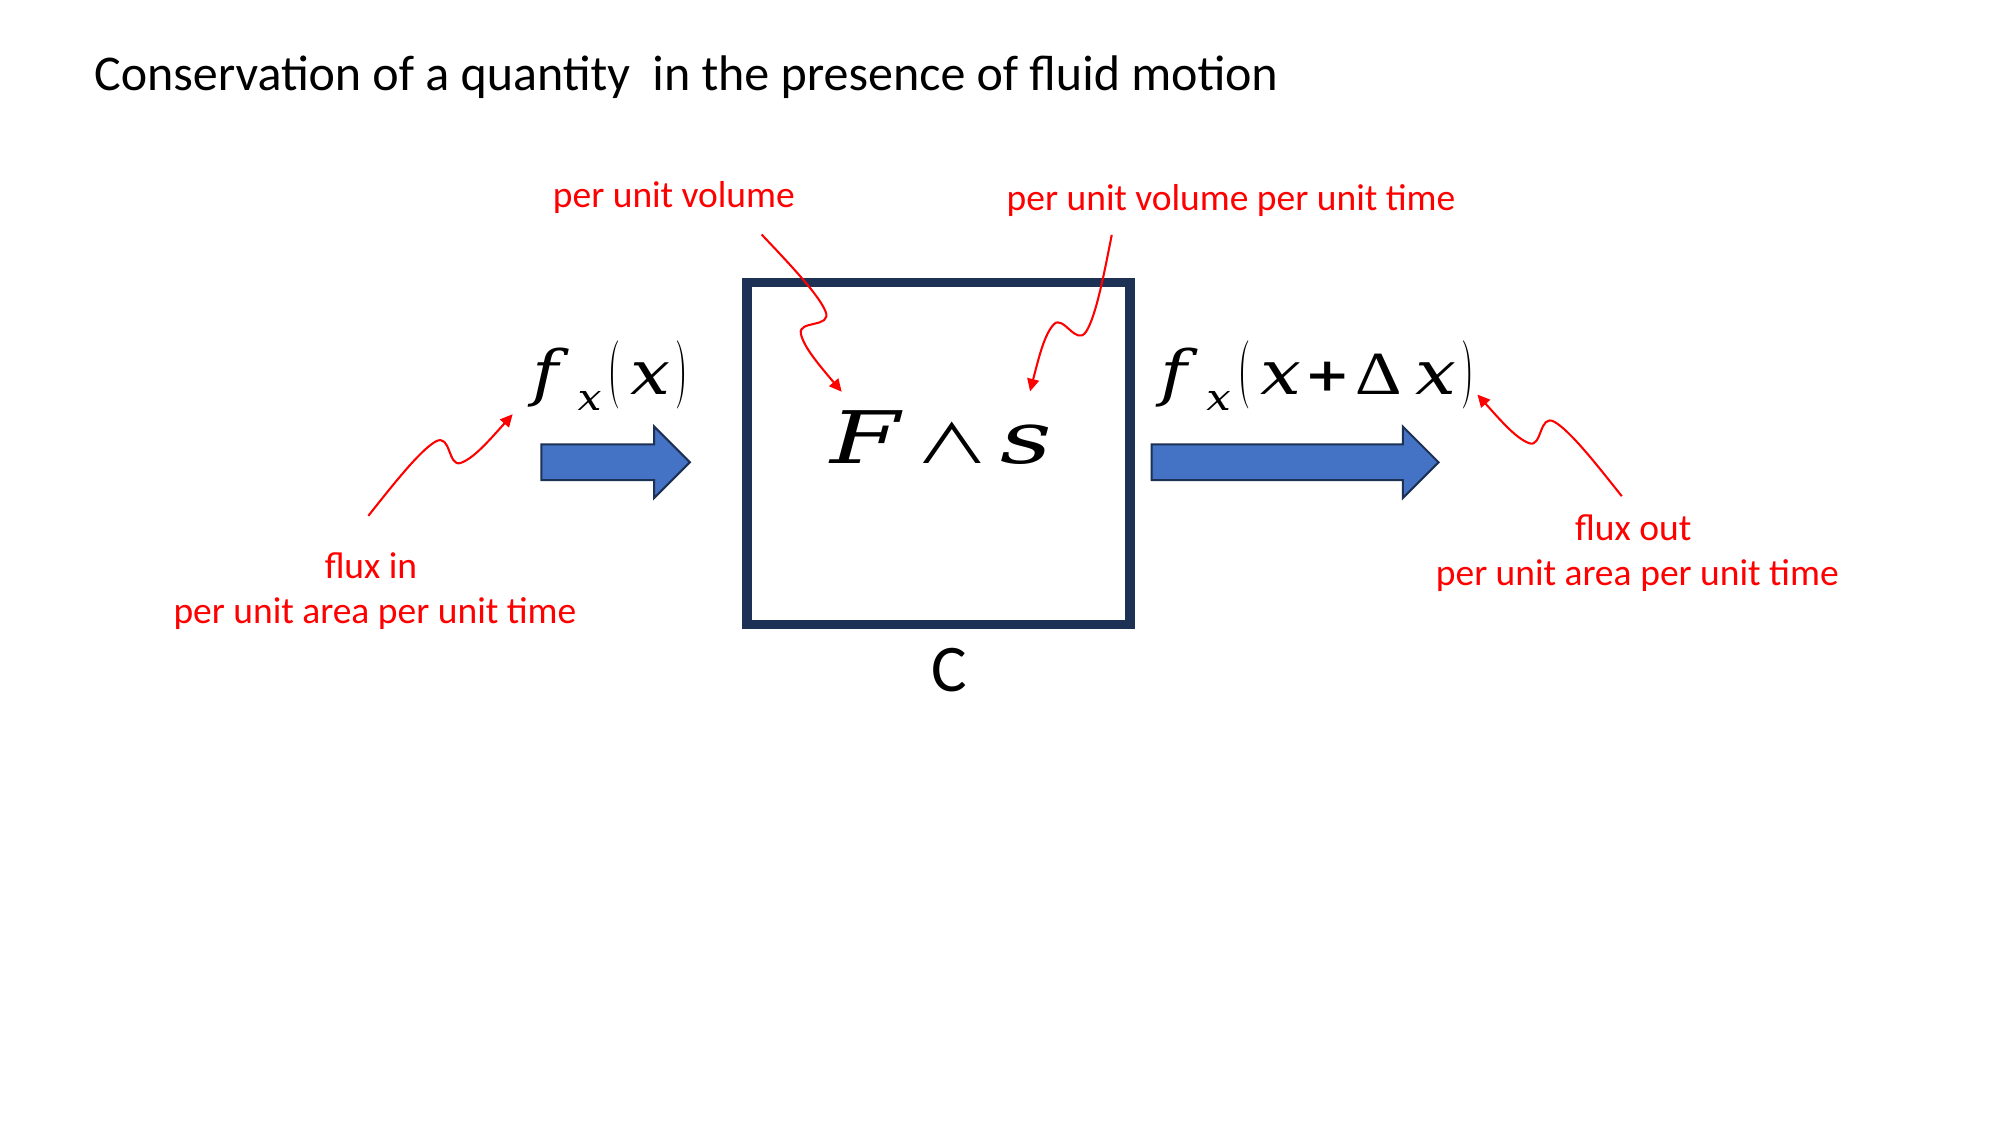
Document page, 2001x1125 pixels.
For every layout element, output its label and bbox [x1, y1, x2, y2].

text_box [760, 233, 842, 392]
text_box [1150, 424, 1440, 501]
text_box [540, 424, 692, 501]
text_box [367, 414, 513, 517]
text_box [746, 281, 1131, 626]
text_box [1027, 234, 1113, 392]
text_box [1477, 394, 1623, 497]
